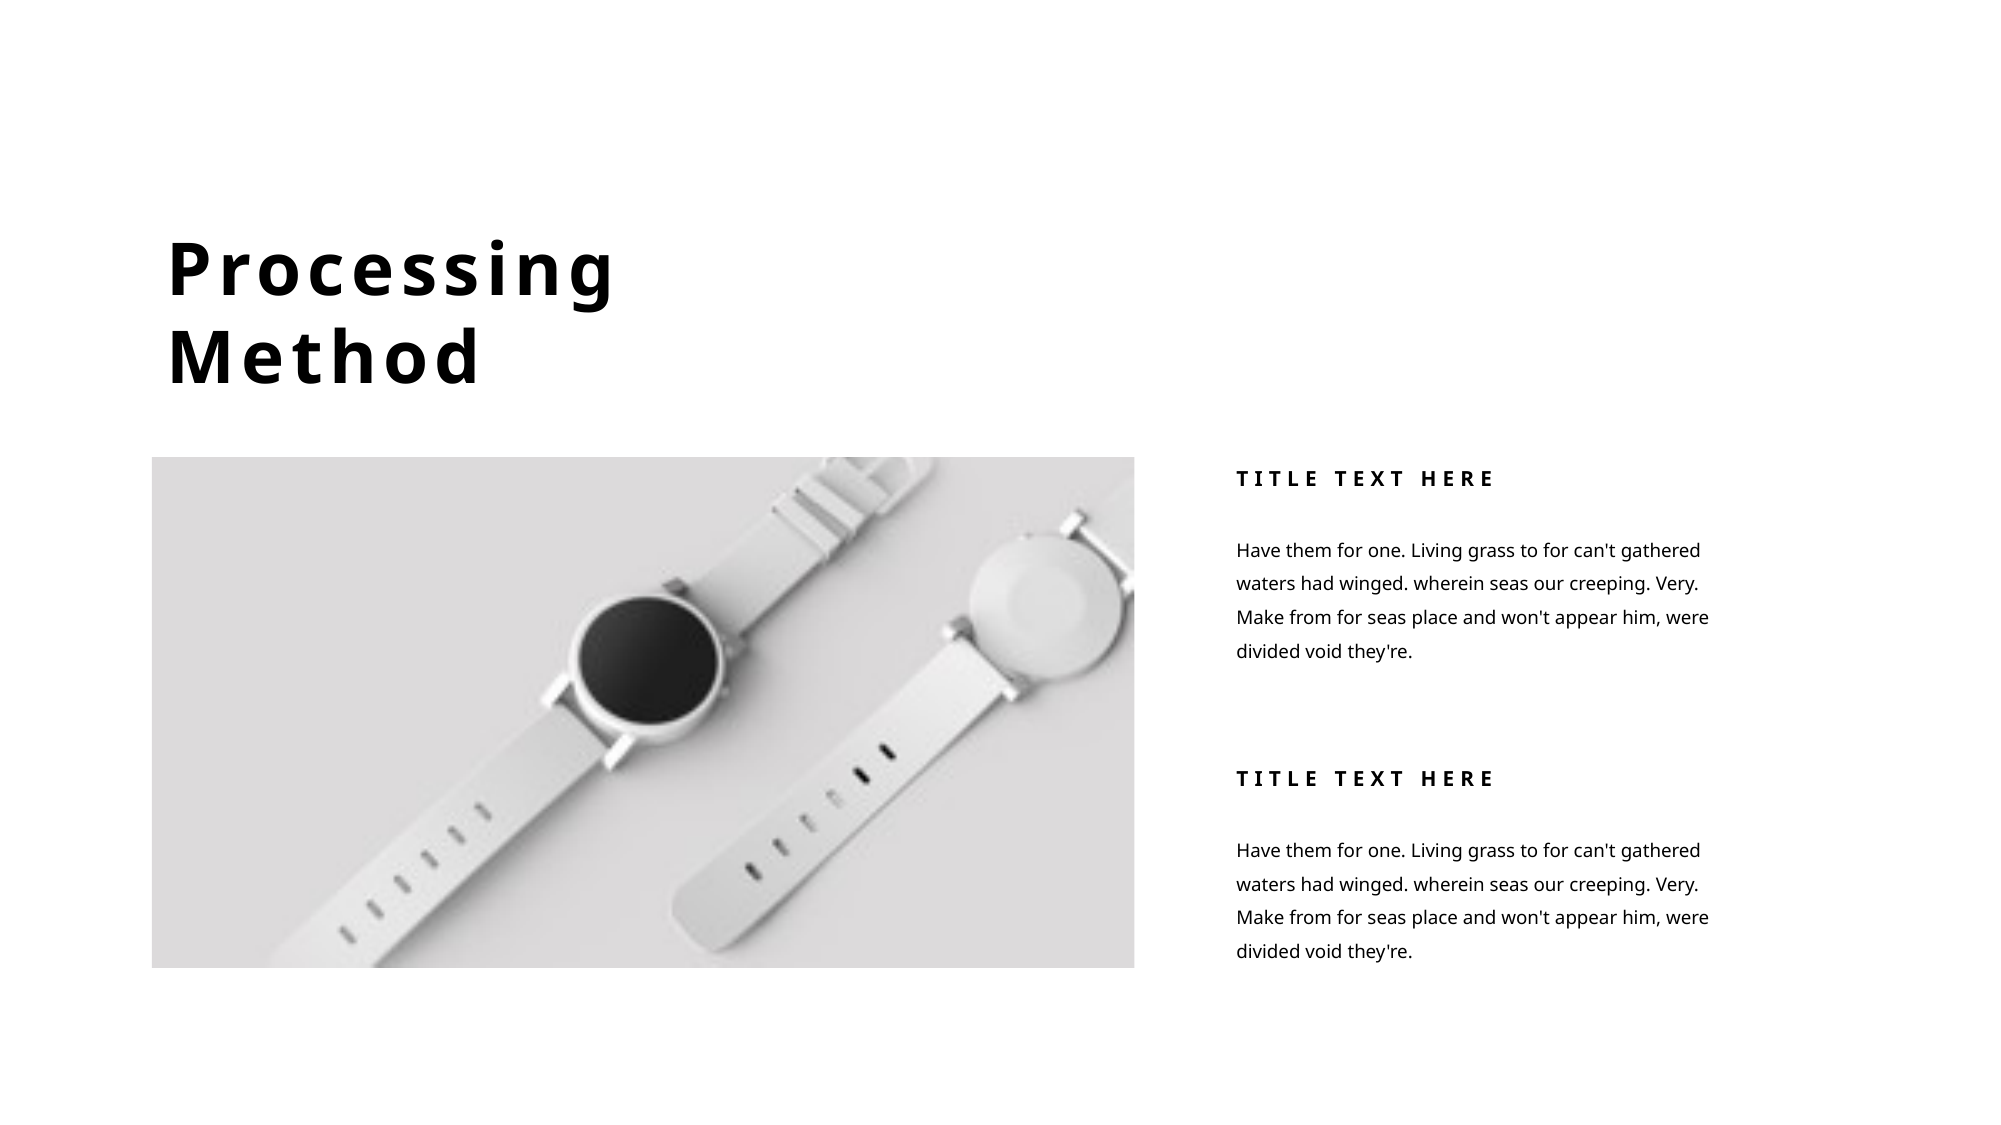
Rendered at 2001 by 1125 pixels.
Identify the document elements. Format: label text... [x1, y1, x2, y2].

picture [151, 457, 1135, 968]
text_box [1221, 457, 1760, 668]
text_box Processing Method [151, 215, 672, 406]
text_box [1221, 757, 1760, 968]
